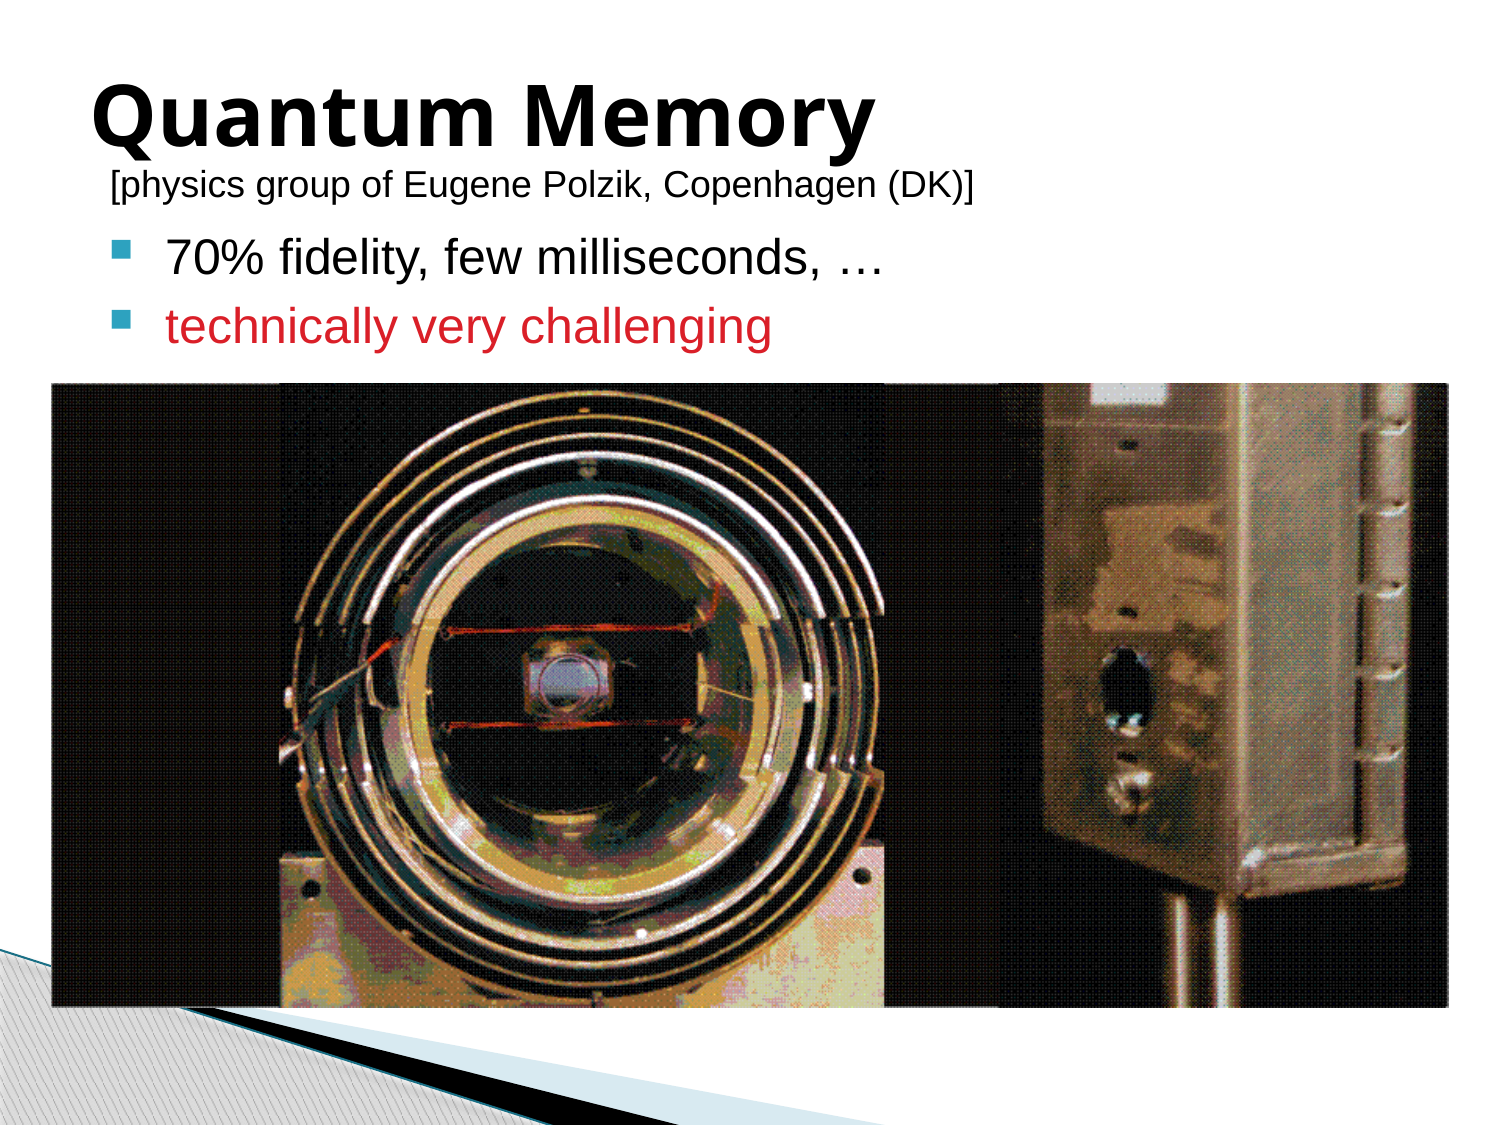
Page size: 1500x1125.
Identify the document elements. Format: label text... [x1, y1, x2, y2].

text_box 70% fidelity, few milliseconds, … technically very challenging [94, 216, 1365, 382]
picture [51, 382, 1449, 1009]
text_box [physics group of Eugene Polzik, Copenhagen (DK)] [94, 152, 990, 213]
title Quantum Memory [75, 45, 1425, 179]
